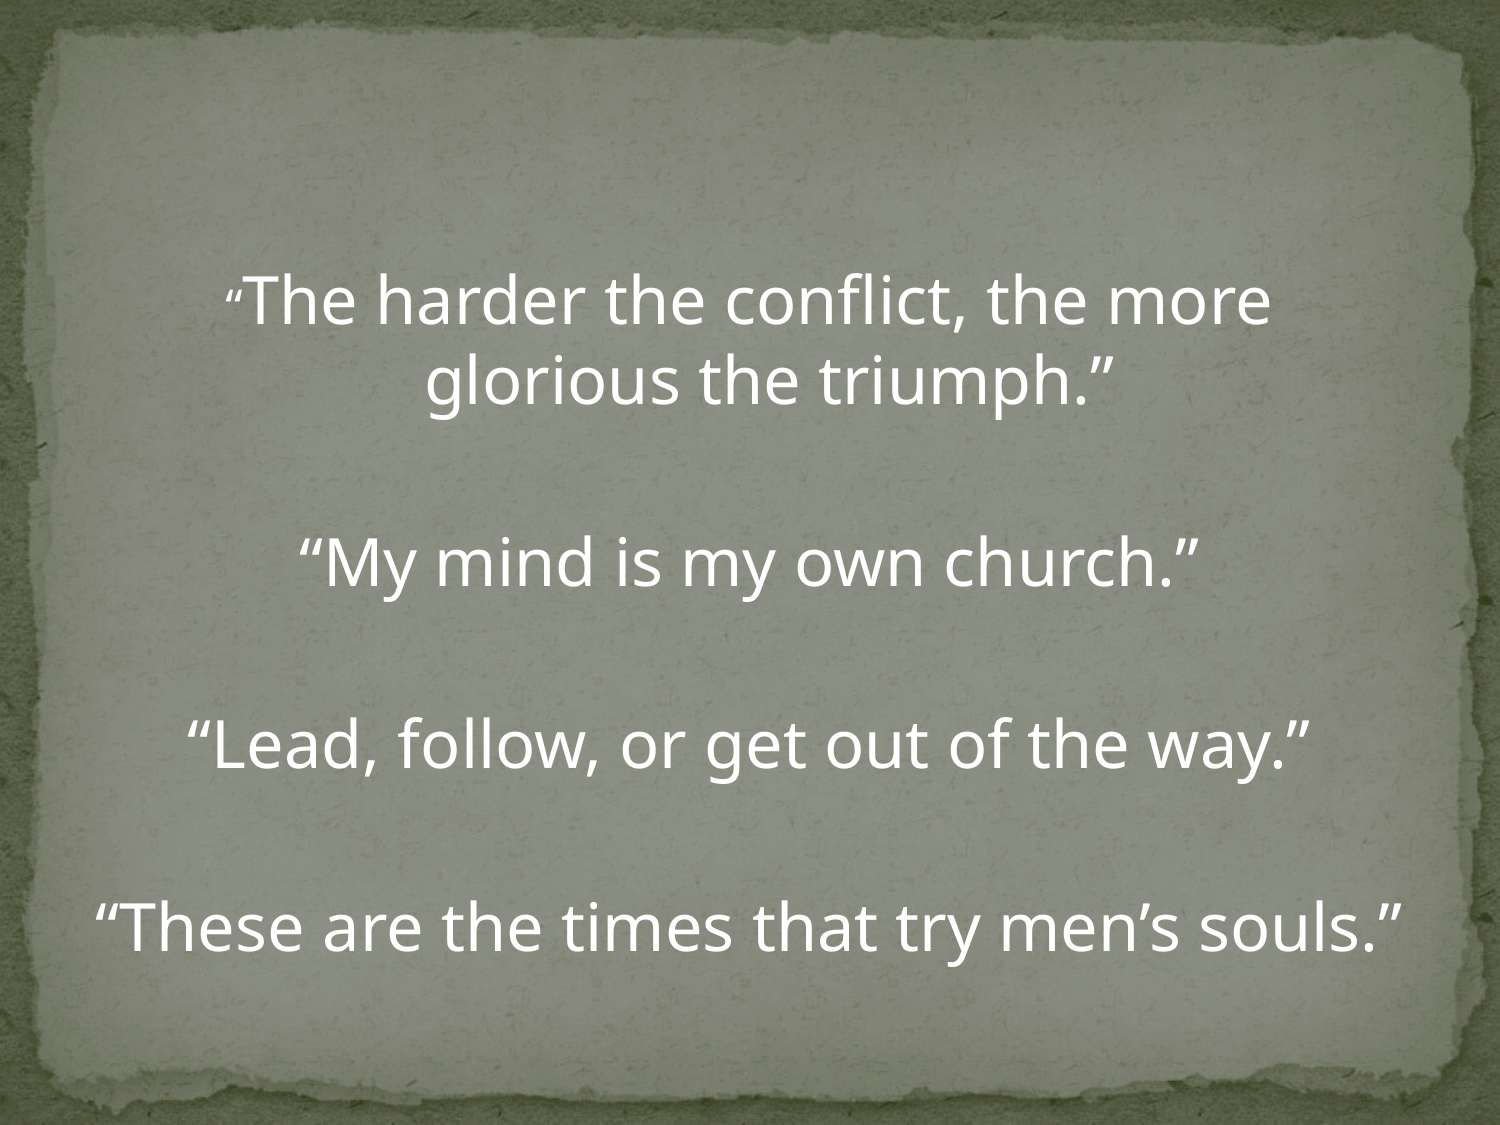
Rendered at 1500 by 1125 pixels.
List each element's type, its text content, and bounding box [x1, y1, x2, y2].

list “The harder the conflict, the more glorious the triumph.” “My mind is my own church.” “Lead, follow, or get out of the way.” “These are the times that try men’s souls.” [75, 249, 1425, 1000]
